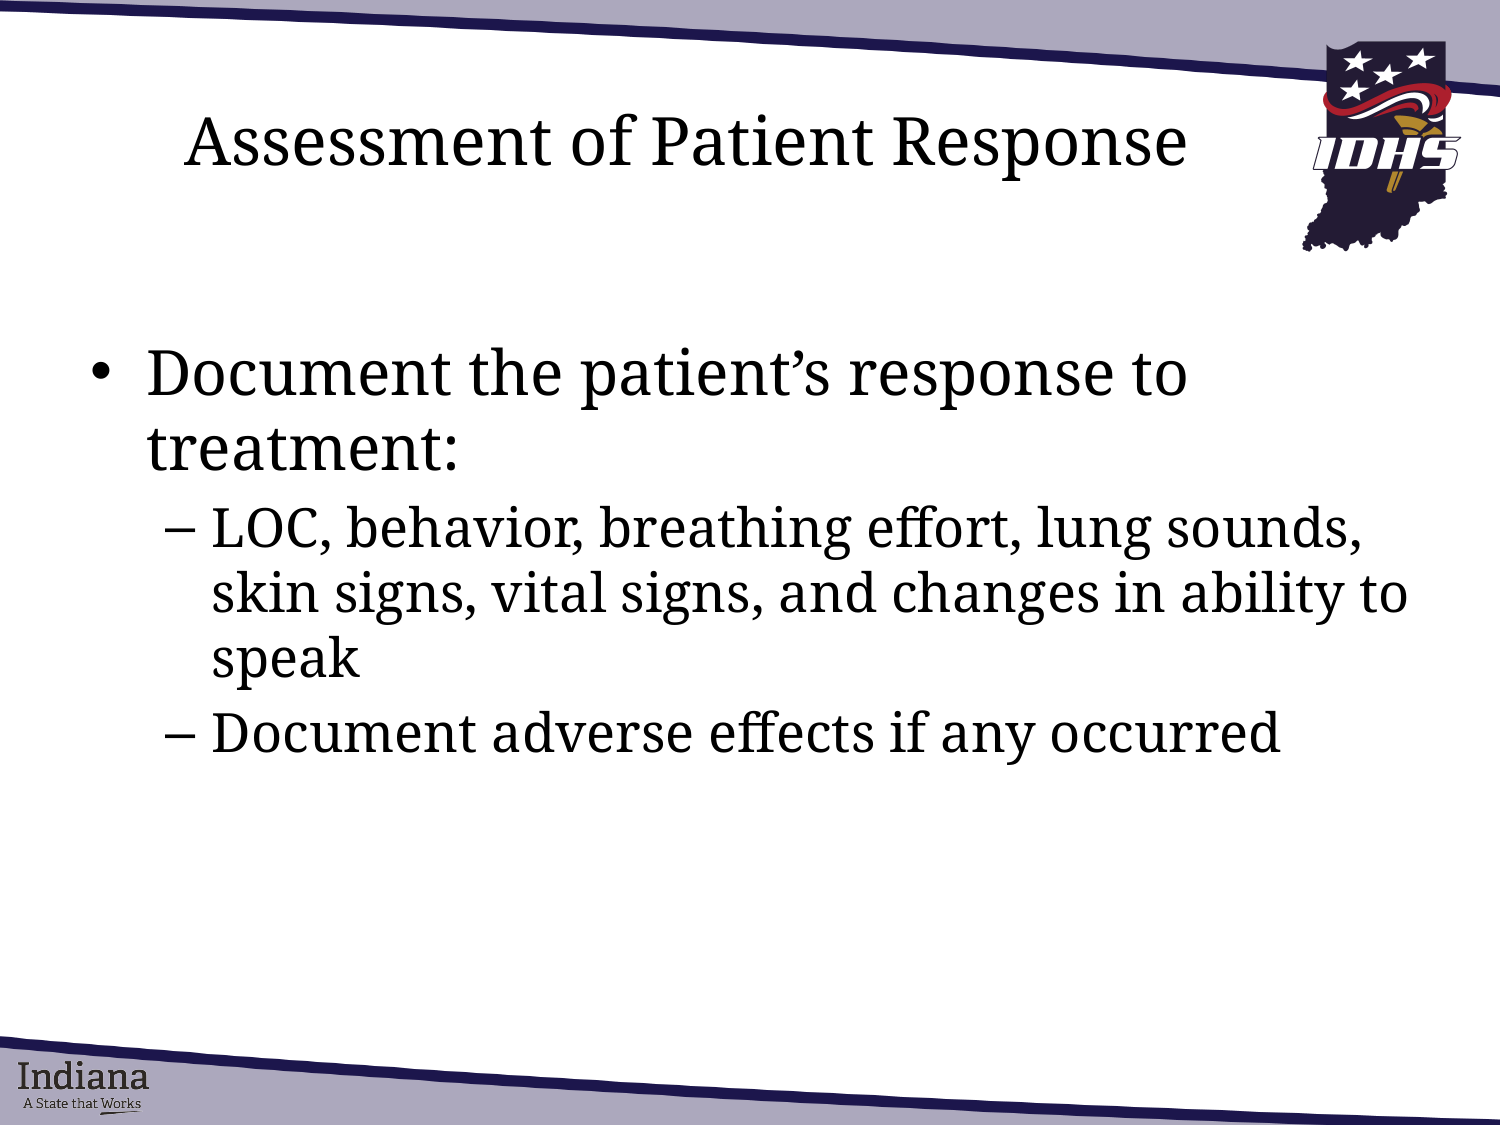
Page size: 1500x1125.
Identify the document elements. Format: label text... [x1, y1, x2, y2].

title Assessment of Patient Response [75, 45, 1300, 233]
picture [0, 0, 1500, 1125]
list Document the patient’s response to treatment: LOC, behavior, breathing effort, lung sounds, skin signs, vital signs, and changes in ability to speak Document adverse effects if any occurred [75, 324, 1475, 1000]
